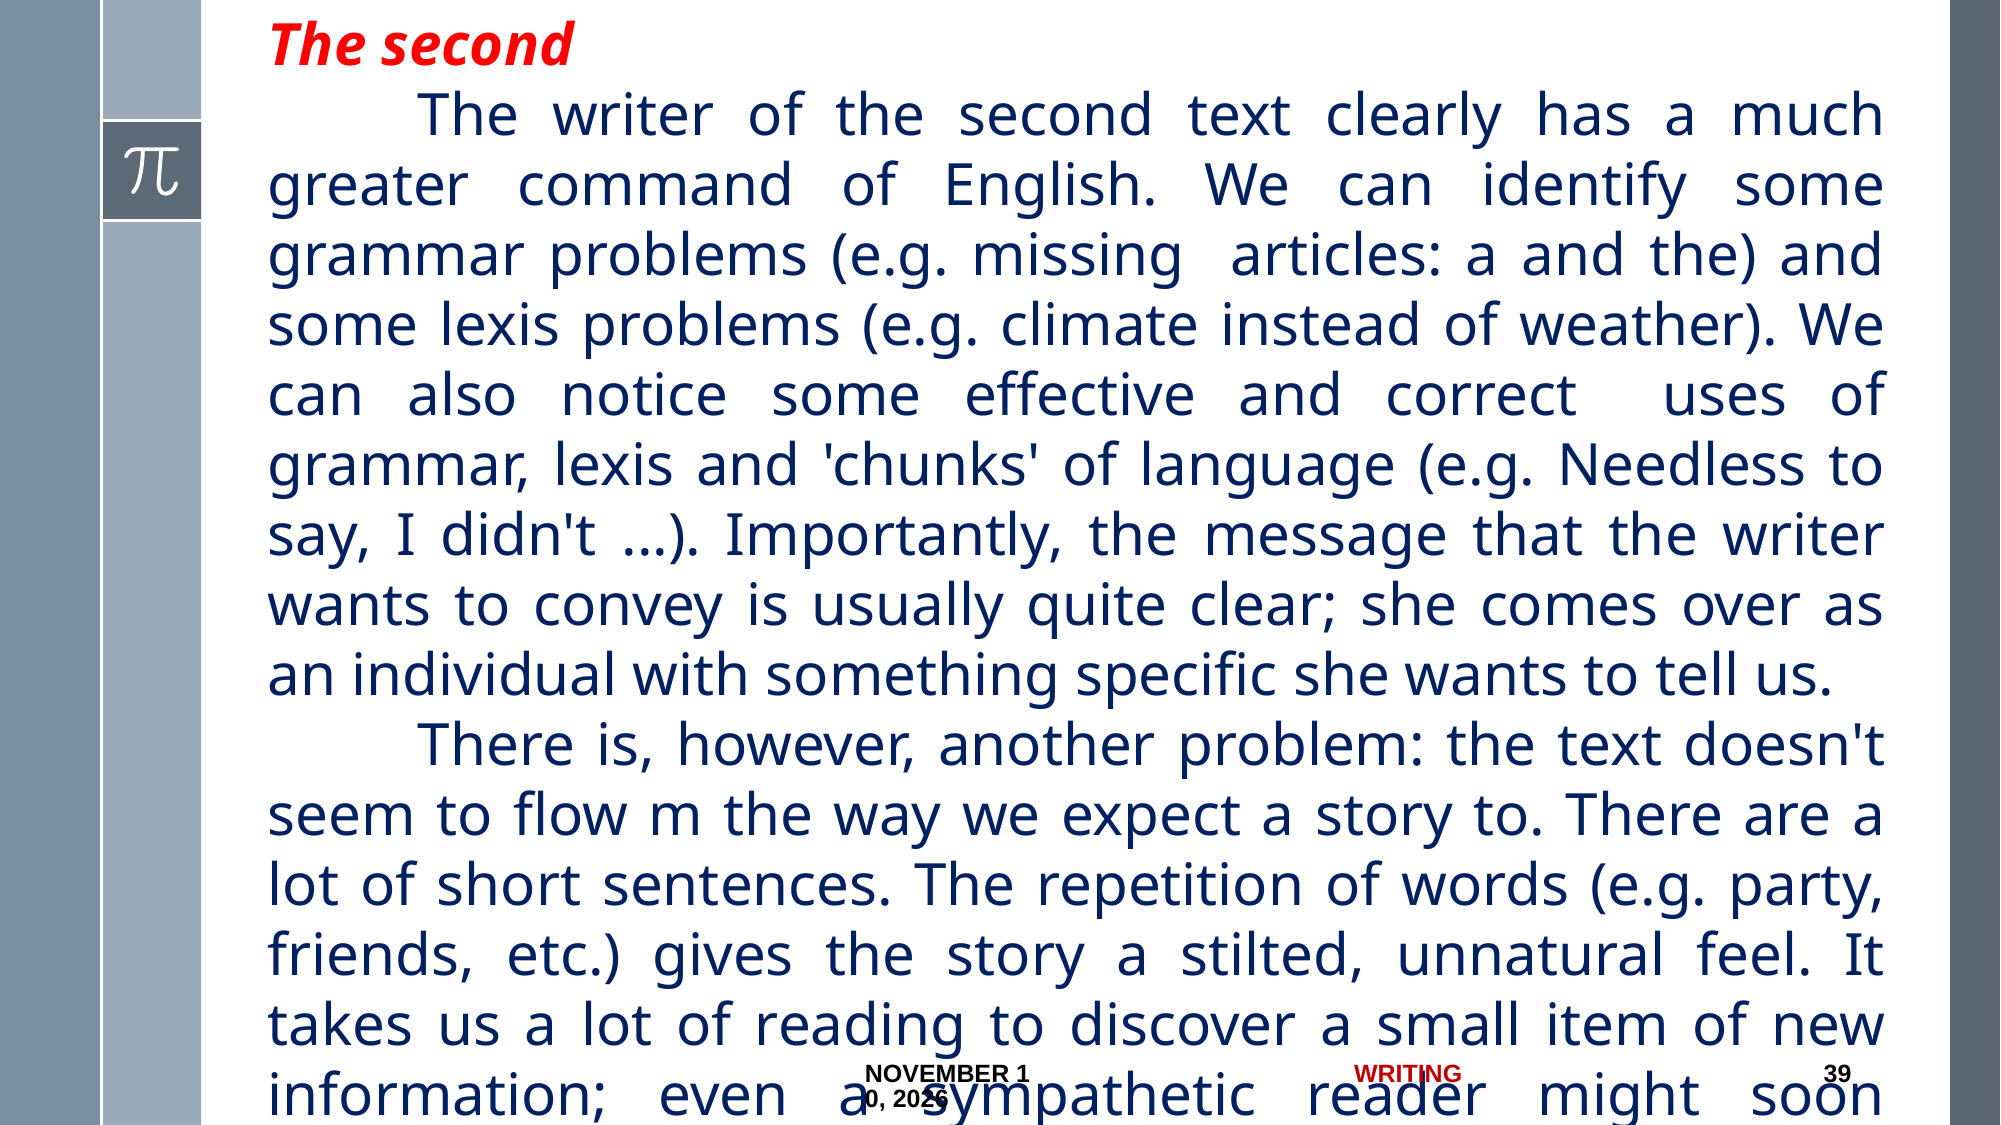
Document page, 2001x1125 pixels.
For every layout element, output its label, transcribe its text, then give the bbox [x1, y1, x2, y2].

footer Writing [1082, 1042, 1735, 1103]
slide_number 39 [1766, 1042, 1867, 1103]
text_box The second The writer of the second text clearly has a much greater command of English. We can identify some grammar problems (e.g. missing articles: a and the) and some lexis problems (e.g. climate instead of weather). We can also notice some effective and correct uses of grammar, lexis and 'chunks' of language (e.g. Needless to say, I didn't ...). Importantly, the message that the writer wants to convey is usually quite clear; she comes over as an individual with something specific she wants to tell us. There is, however, another problem: the text doesn't seem to flow m the way we expect a story to. There are a lot of short sentences. The repetition of words (e.g. party, friends, etc.) gives the story a stilted, unnatural feel. It takes us a lot of reading to discover a small item of new information; even a sympathetic reader might soon become bored. [253, 0, 1900, 1125]
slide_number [849, 1042, 1050, 1103]
